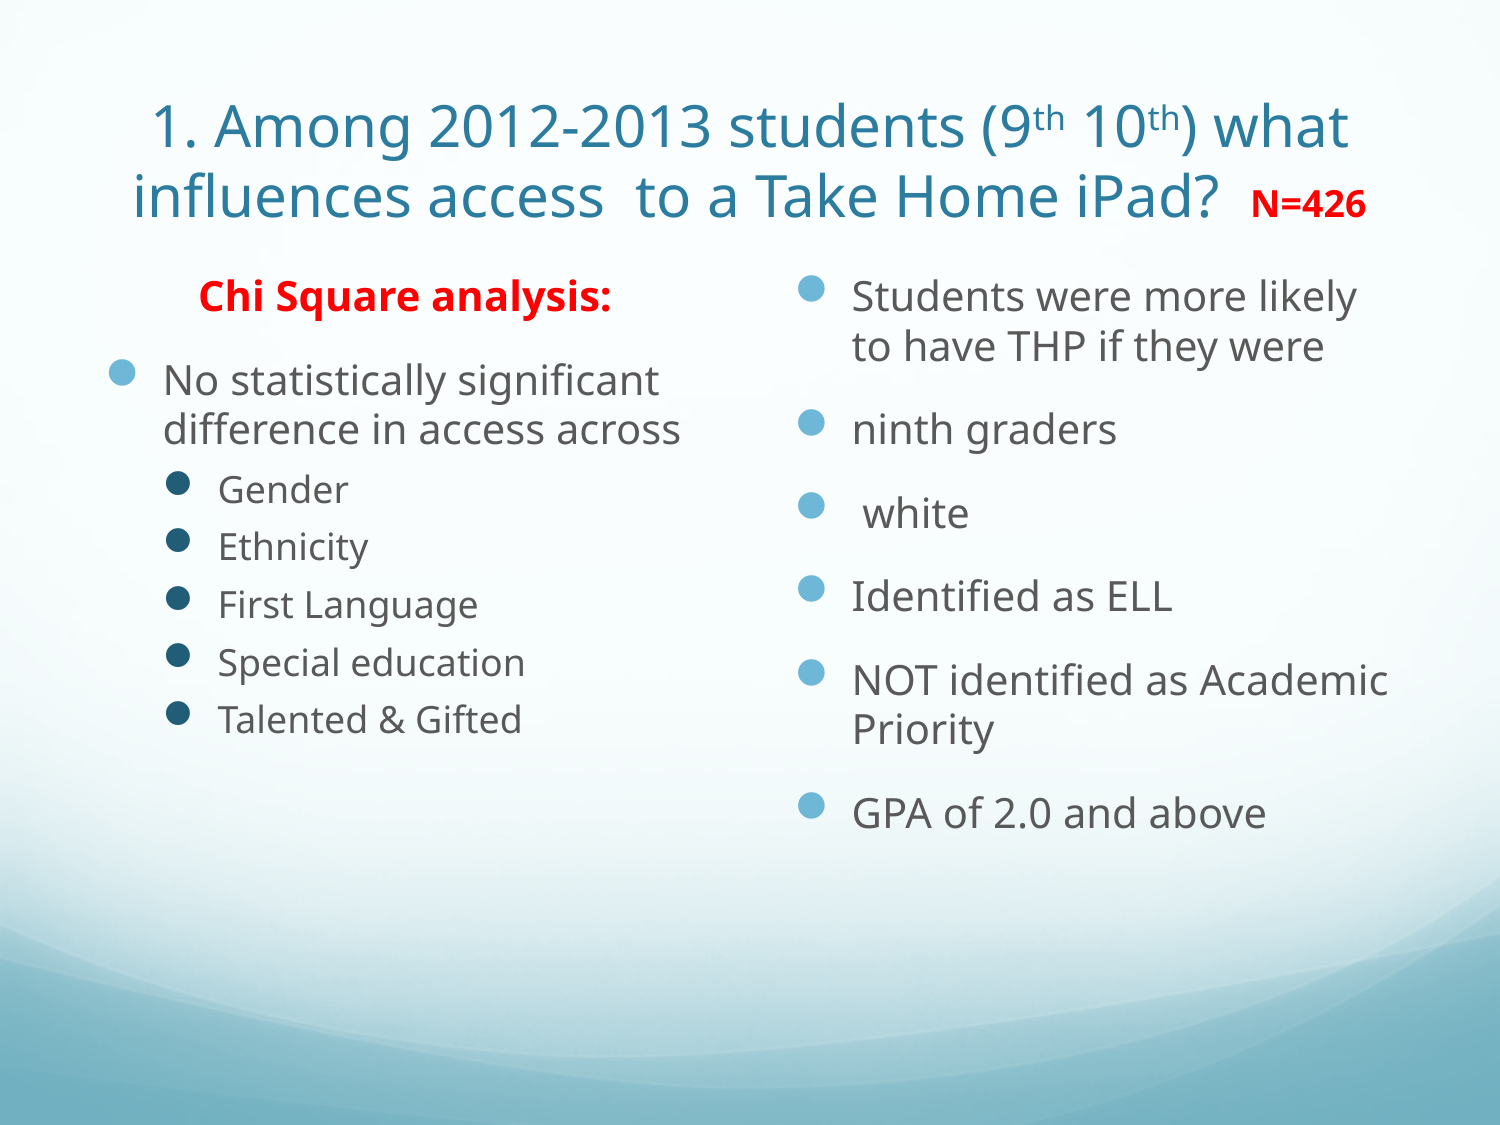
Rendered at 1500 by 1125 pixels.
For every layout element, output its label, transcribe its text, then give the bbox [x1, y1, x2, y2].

title 1. Among 2012-2013 students (9th 10th) what influences access to a Take Home iPad? N=426 [90, 17, 1410, 237]
list Chi Square analysis: No statistically significant difference in access across Gender Ethnicity First Language Special education Talented & Gifted [90, 262, 721, 975]
list Students were more likely to have THP if they were ninth graders white Identified as ELL NOT identified as Academic Priority GPA of 2.0 and above [779, 262, 1410, 975]
